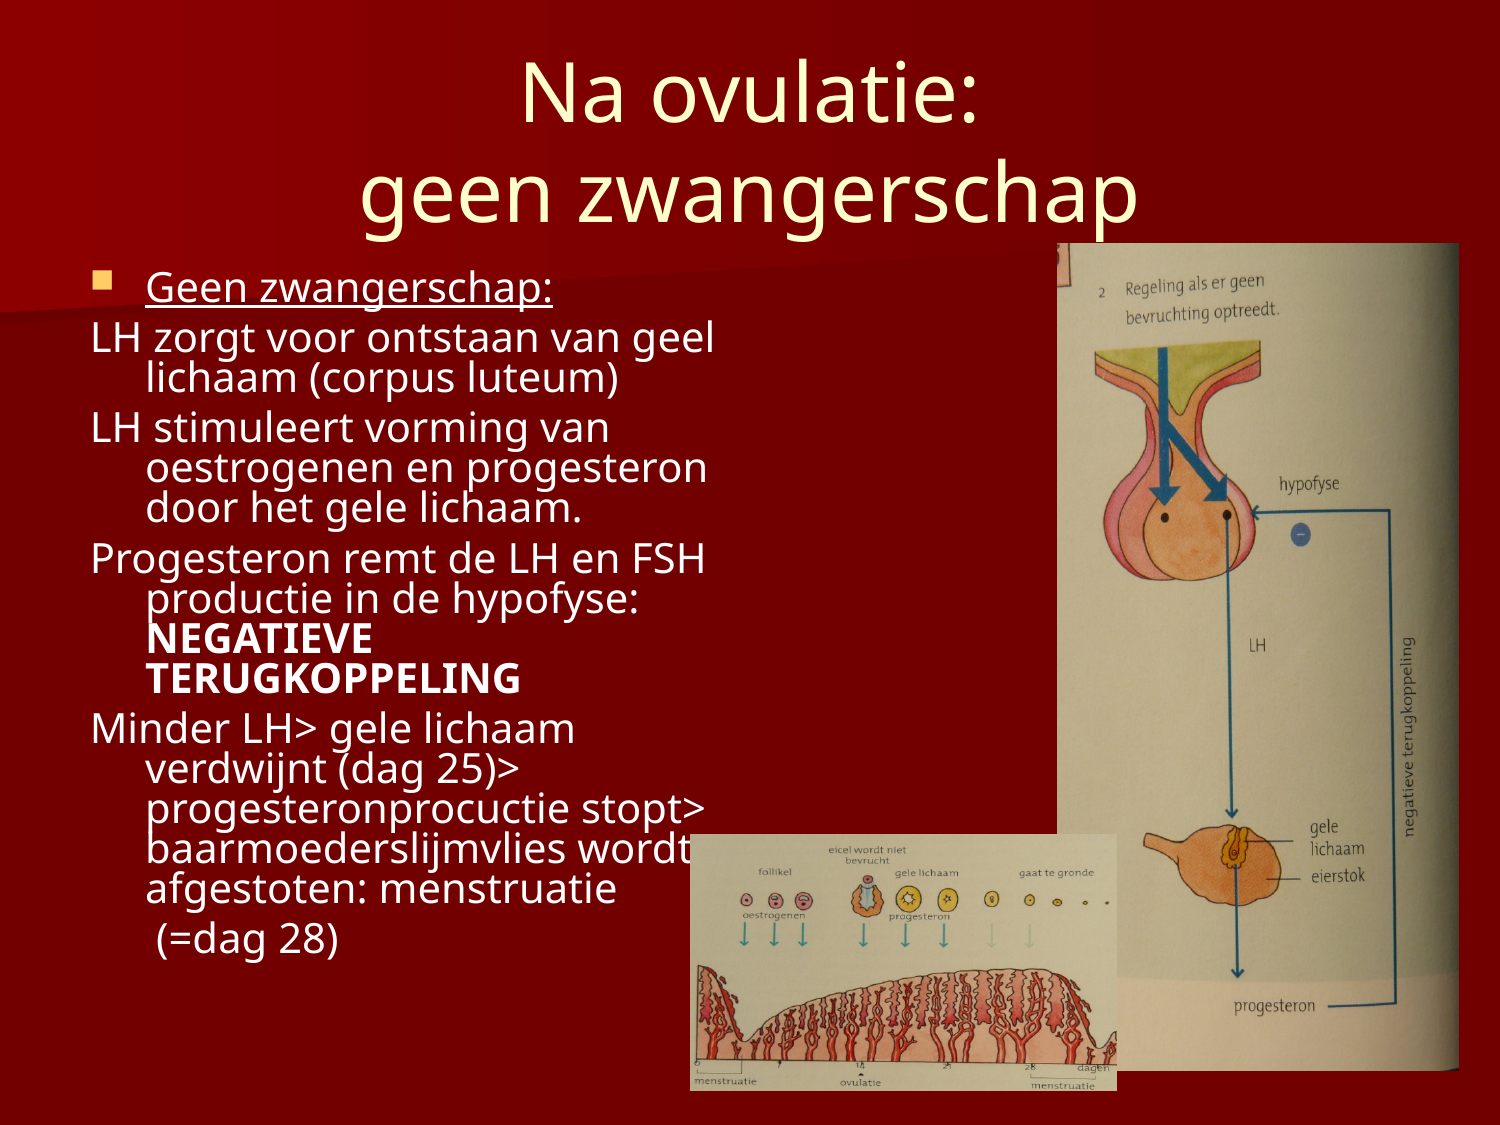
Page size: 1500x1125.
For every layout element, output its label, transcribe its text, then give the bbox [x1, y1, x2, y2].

title Na ovulatie: geen zwangerschap [74, 30, 1426, 247]
list Geen zwangerschap: LH zorgt voor ontstaan van geel lichaam (corpus luteum)‏ LH stimuleert vorming van oestrogenen en progesteron door het gele lichaam. Progesteron remt de LH en FSH productie in de hypofyse: NEGATIEVE TERUGKOPPELING Minder LH> gele lichaam verdwijnt (dag 25)> progesteronprocuctie stopt> baarmoederslijmvlies wordt afgestoten: menstruatie (=dag 28)‏ [74, 262, 738, 1071]
picture [690, 243, 1459, 1092]
